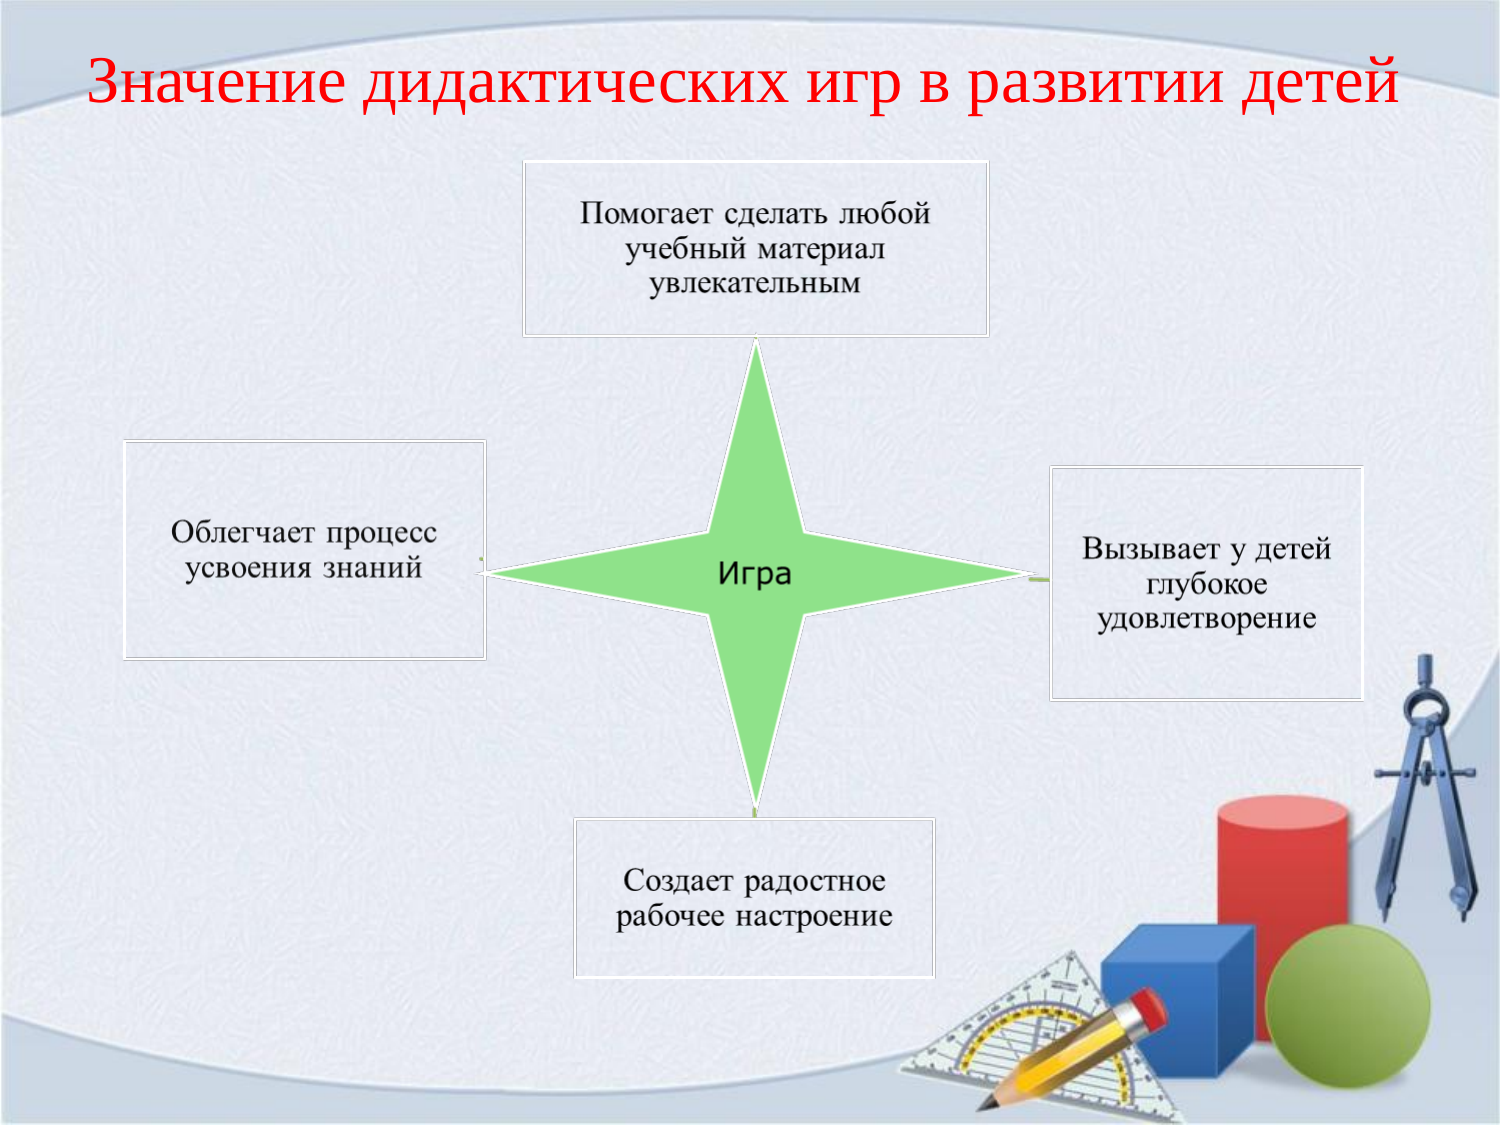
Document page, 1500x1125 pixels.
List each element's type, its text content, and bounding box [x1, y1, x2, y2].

text_box Значение дидактических игр в развитии детей [64, 0, 1424, 152]
picture [0, 0, 1500, 1125]
